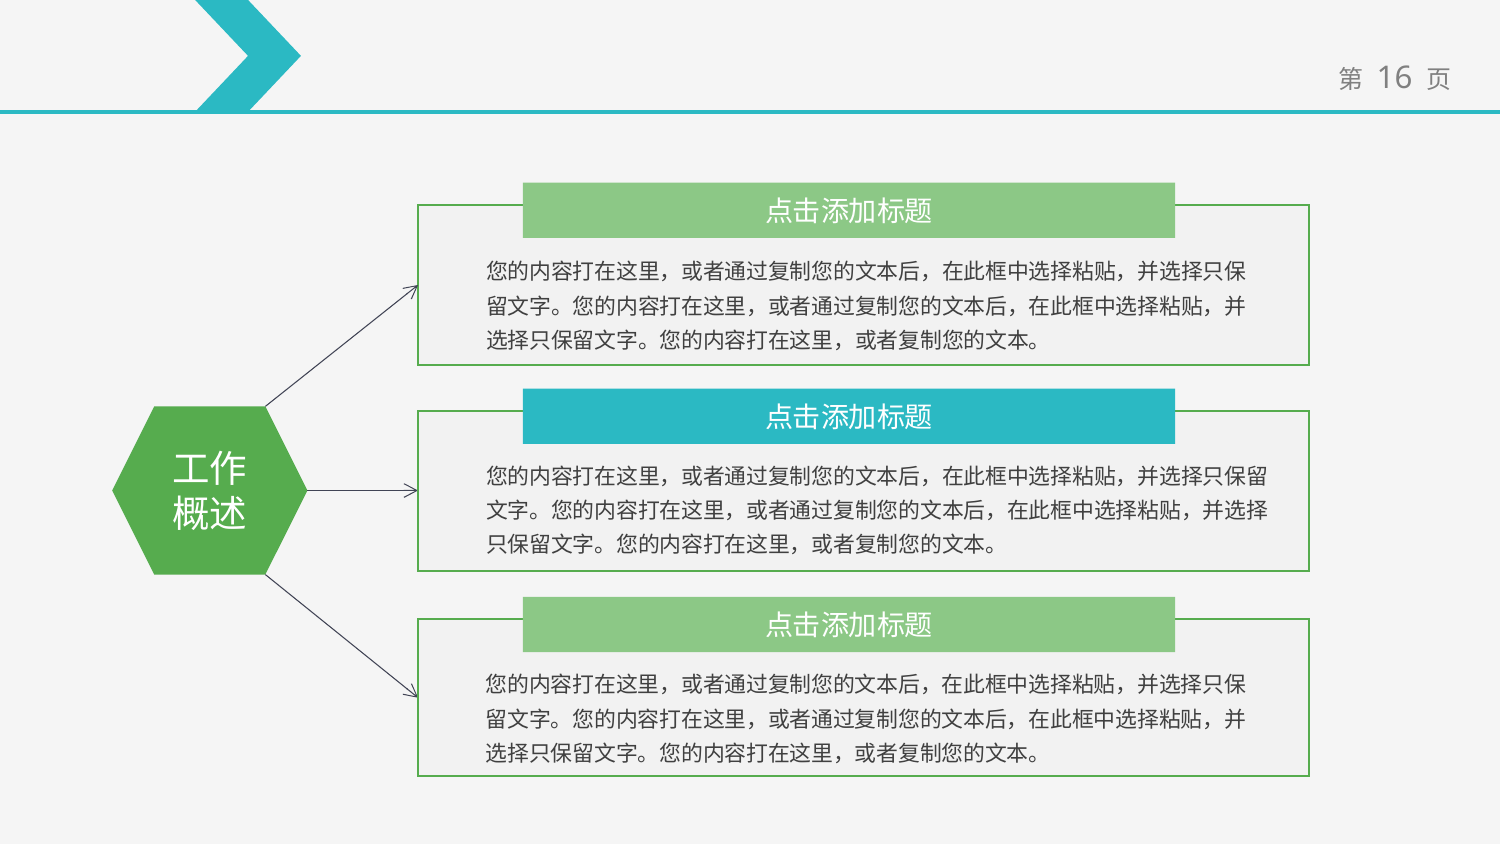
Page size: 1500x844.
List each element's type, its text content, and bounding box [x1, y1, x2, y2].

text_box 您的内容打在这里，或者通过复制您的文本后，在此框中选择粘贴，并选择只保留文字。您的内容打在这里，或者通过复制您的文本后，在此框中选择粘贴，并选择只保留文字。您的内容打在这里，或者复制您的文本。 [474, 657, 1275, 772]
text_box 工作 概述 [111, 405, 309, 576]
text_box [417, 410, 1310, 572]
text_box 您的内容打在这里，或者通过复制您的文本后，在此框中选择粘贴，并选择只保留文字。您的内容打在这里，或者通过复制您的文本后，在此框中选择粘贴，并选择只保留文字。您的内容打在这里，或者复制您的文本。 [474, 449, 1282, 563]
text_box 点击添加标题 [522, 596, 1176, 653]
text_box 点击添加标题 [522, 388, 1176, 445]
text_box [265, 574, 418, 698]
text_box [417, 204, 1310, 366]
text_box 您的内容打在这里，或者通过复制您的文本后，在此框中选择粘贴，并选择只保留文字。您的内容打在这里，或者通过复制您的文本后，在此框中选择粘贴，并选择只保留文字。您的内容打在这里，或者复制您的文本。 [474, 244, 1274, 359]
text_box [265, 284, 418, 407]
text_box [417, 618, 1310, 777]
text_box 点击添加标题 [522, 182, 1176, 239]
